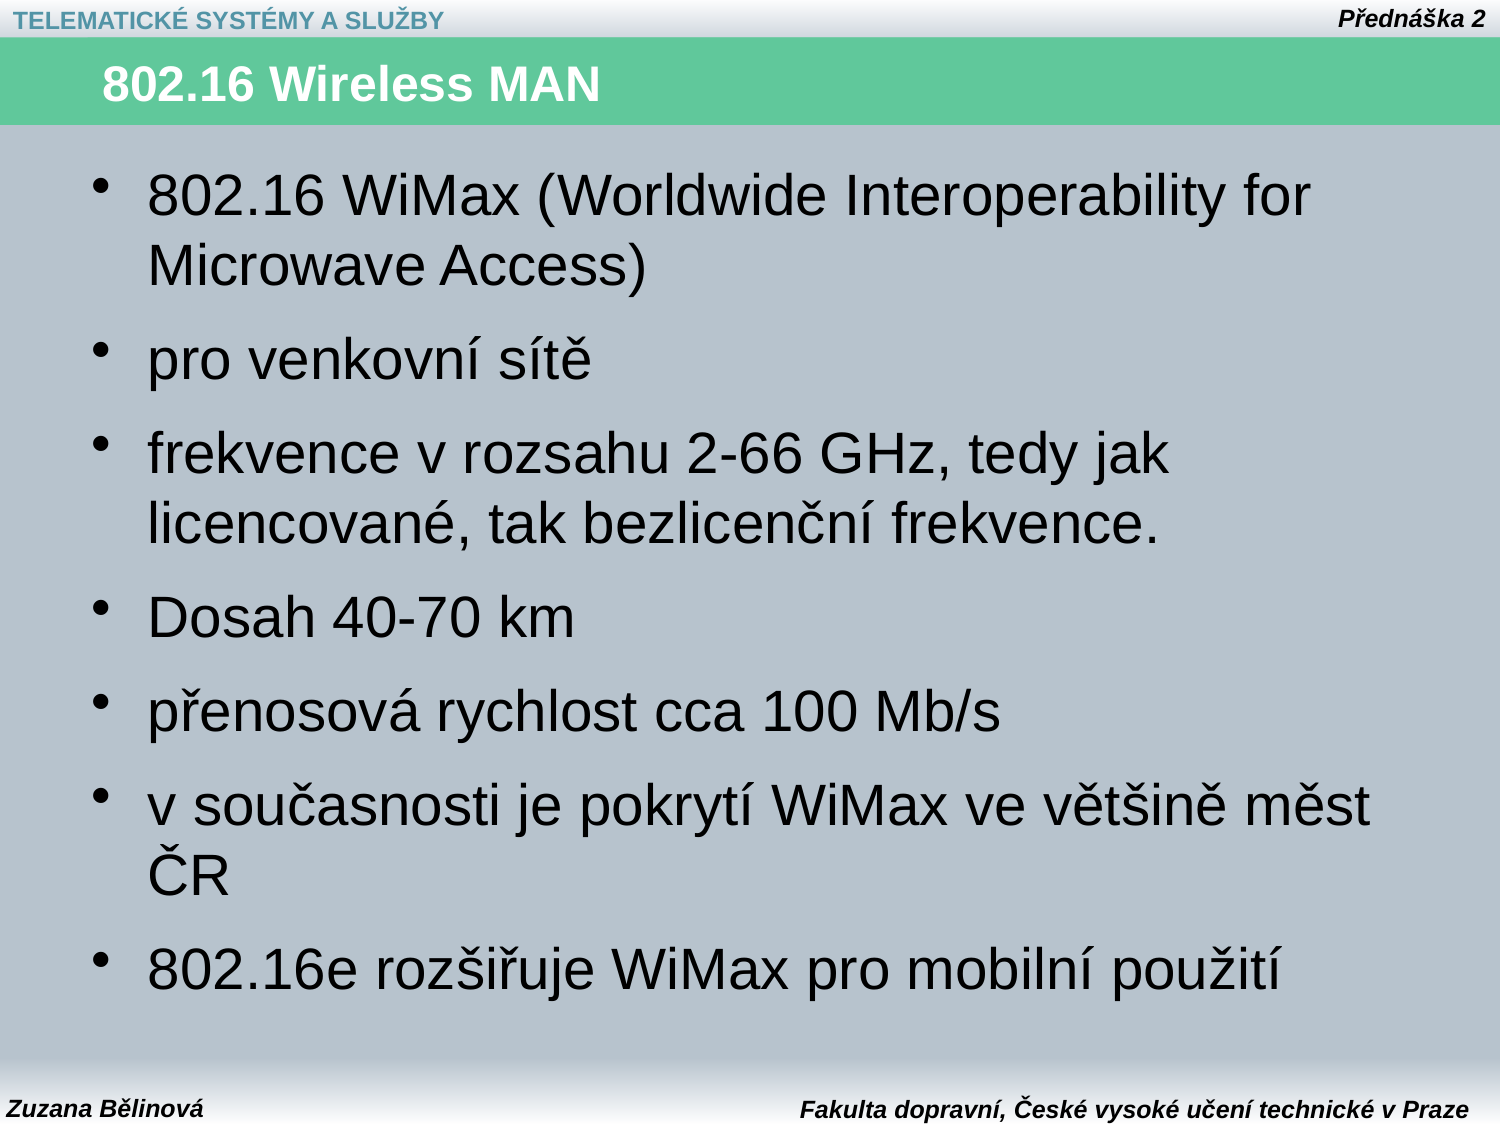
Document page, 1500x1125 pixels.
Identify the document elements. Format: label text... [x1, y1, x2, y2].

title 802.16 Wireless MAN [87, 37, 1500, 126]
list 802.16 WiMax (Worldwide Interoperability for Microwave Access) pro venkovní sítě frekvence v rozsahu 2-66 GHz, tedy jak licencované, tak bezlicenční frekvence. Dosah 40-70 km přenosová rychlost cca 100 Mb/s v současnosti je pokrytí WiMax ve většině měst ČR 802.16e rozšiřuje WiMax pro mobilní použití [76, 149, 1460, 1071]
